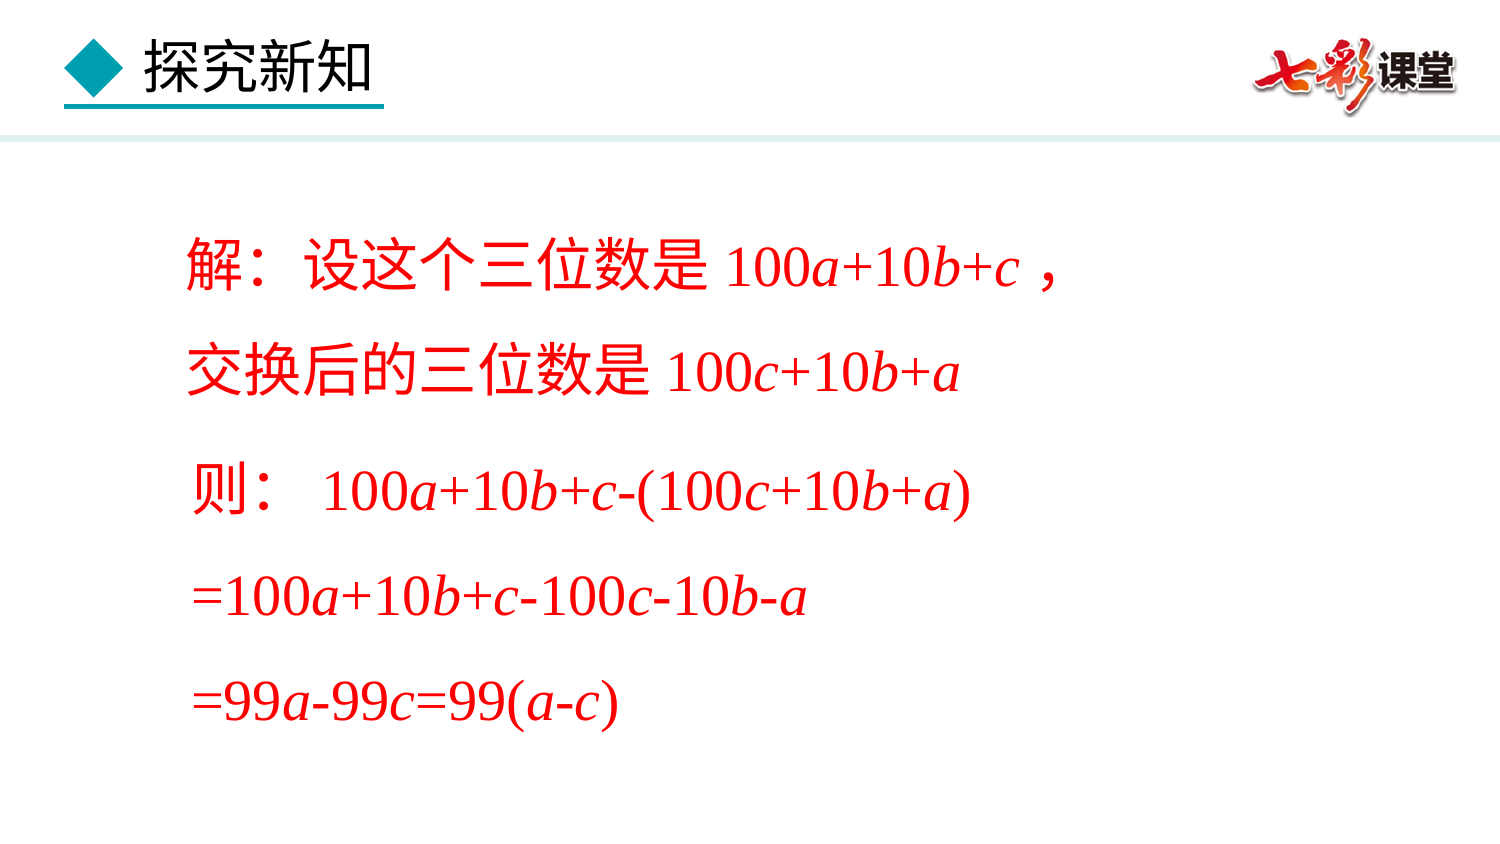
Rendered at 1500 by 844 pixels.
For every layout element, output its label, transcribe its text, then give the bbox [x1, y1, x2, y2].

picture [1249, 32, 1461, 118]
text_box 解：设这个三位数是100a+10b+c，交换后的三位数是100c+10b+a [171, 185, 1128, 411]
text_box 则：100a+10b+c-(100c+10b+a) =100a+10b+c-100c-10b-a =99a-99c=99(a-c) [176, 410, 1252, 740]
